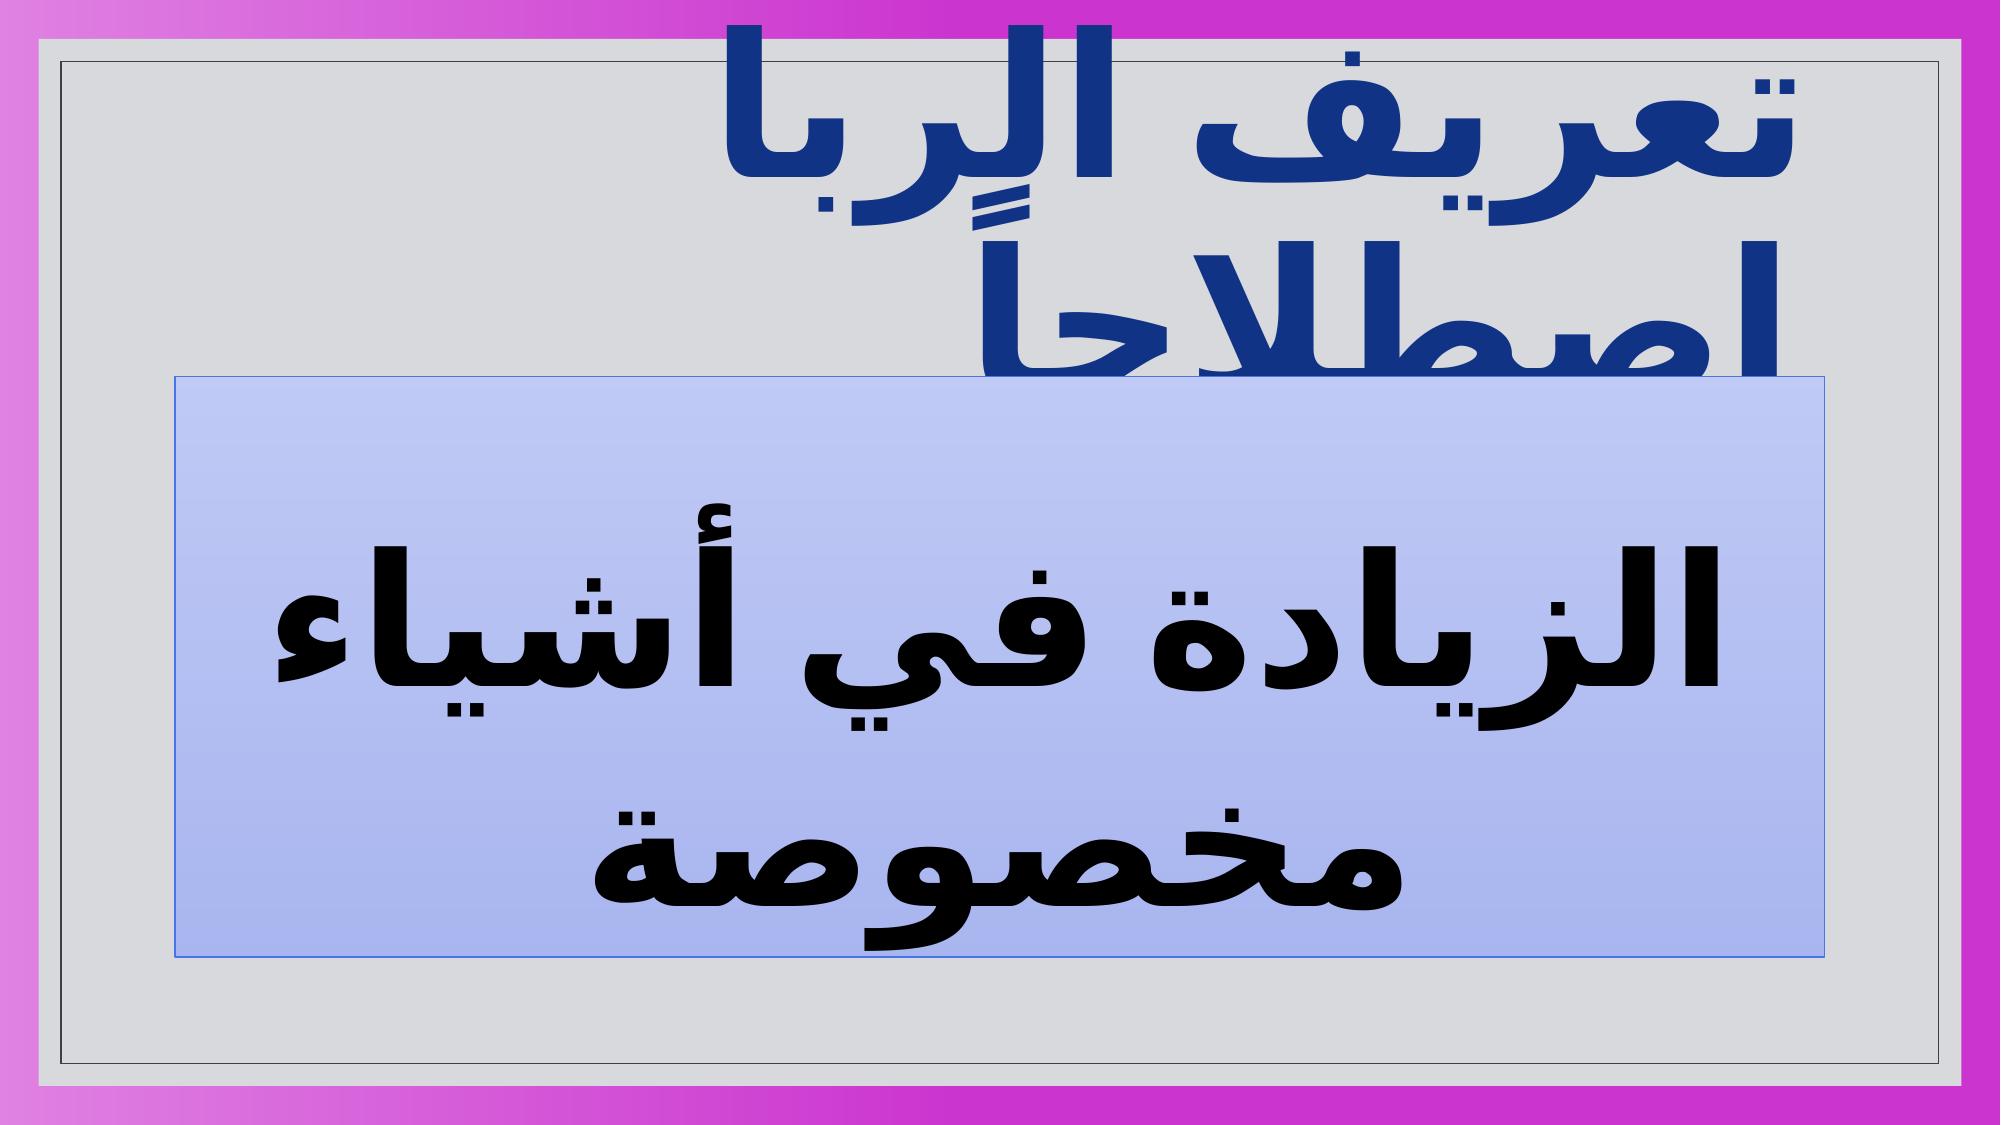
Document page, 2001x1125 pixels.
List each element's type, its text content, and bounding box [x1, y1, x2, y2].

list الزيادة في أشياء مخصوصة [174, 376, 1825, 958]
title تعريف الربا اصطلاحاً [174, 92, 1825, 349]
